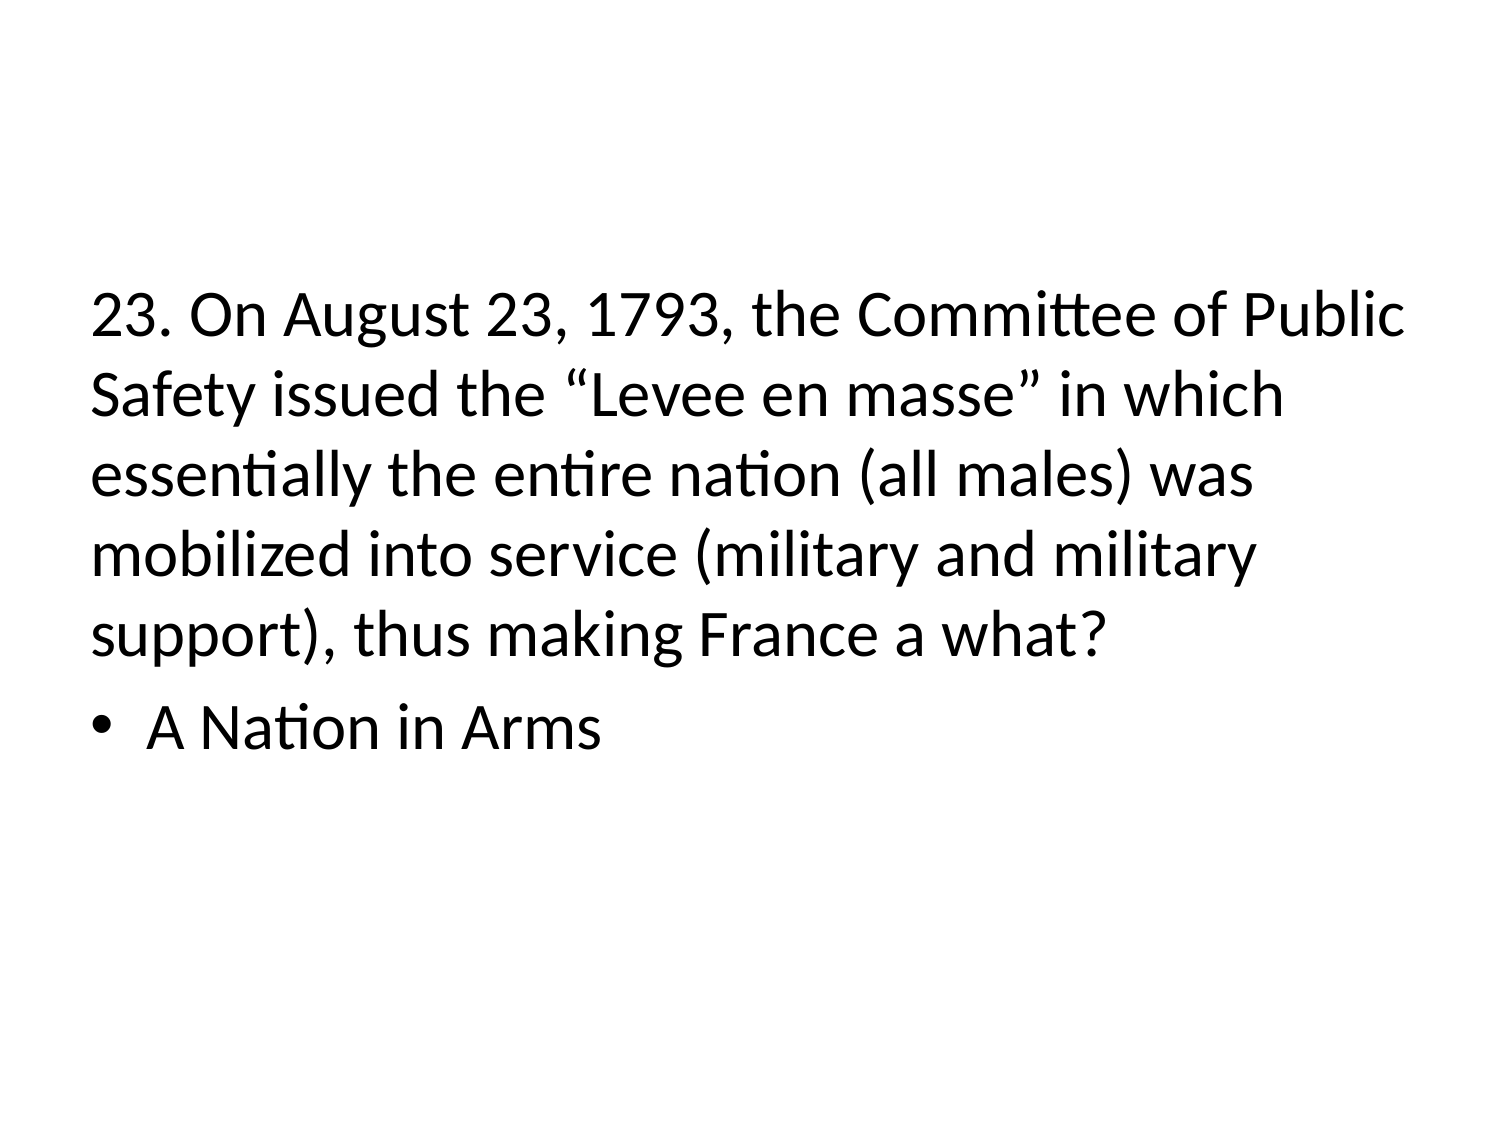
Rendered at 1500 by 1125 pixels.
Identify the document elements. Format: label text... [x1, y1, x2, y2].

list 23. On August 23, 1793, the Committee of Public Safety issued the “Levee en masse” in which essentially the entire nation (all males) was mobilized into service (military and military support), thus making France a what? A Nation in Arms [75, 262, 1425, 1005]
